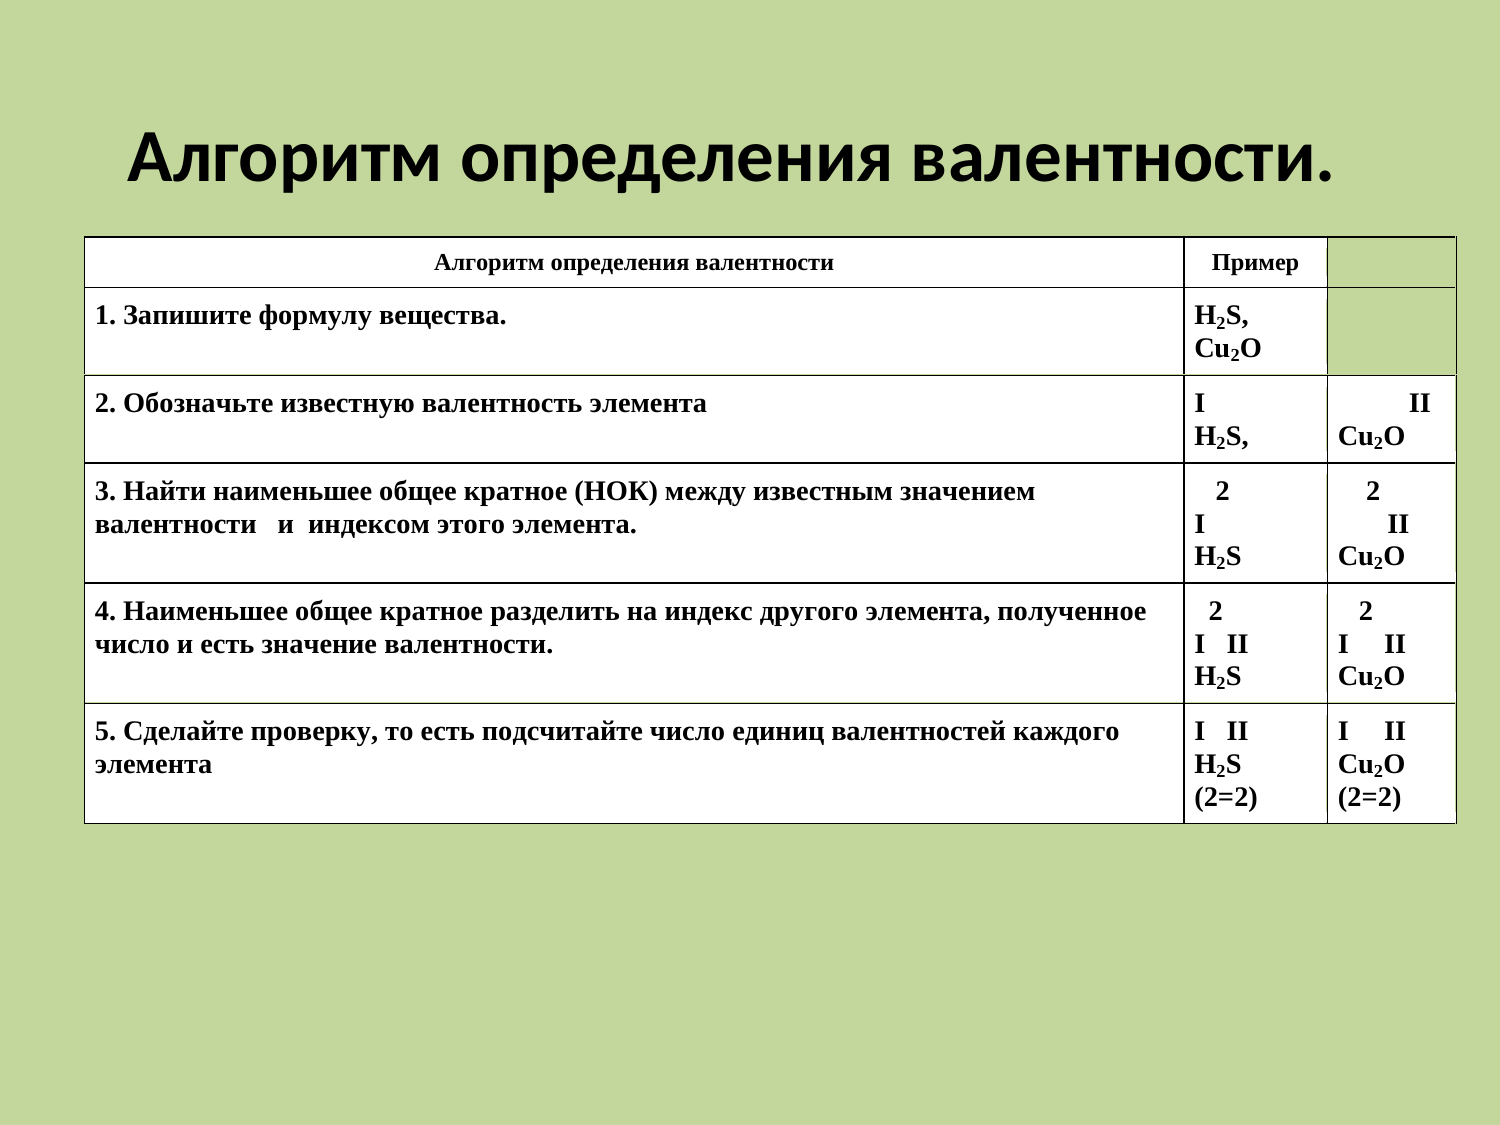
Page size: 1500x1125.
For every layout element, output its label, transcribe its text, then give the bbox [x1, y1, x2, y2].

text_box Алгоритм определения валентности. [29, 98, 1436, 204]
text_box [83, 235, 1459, 870]
